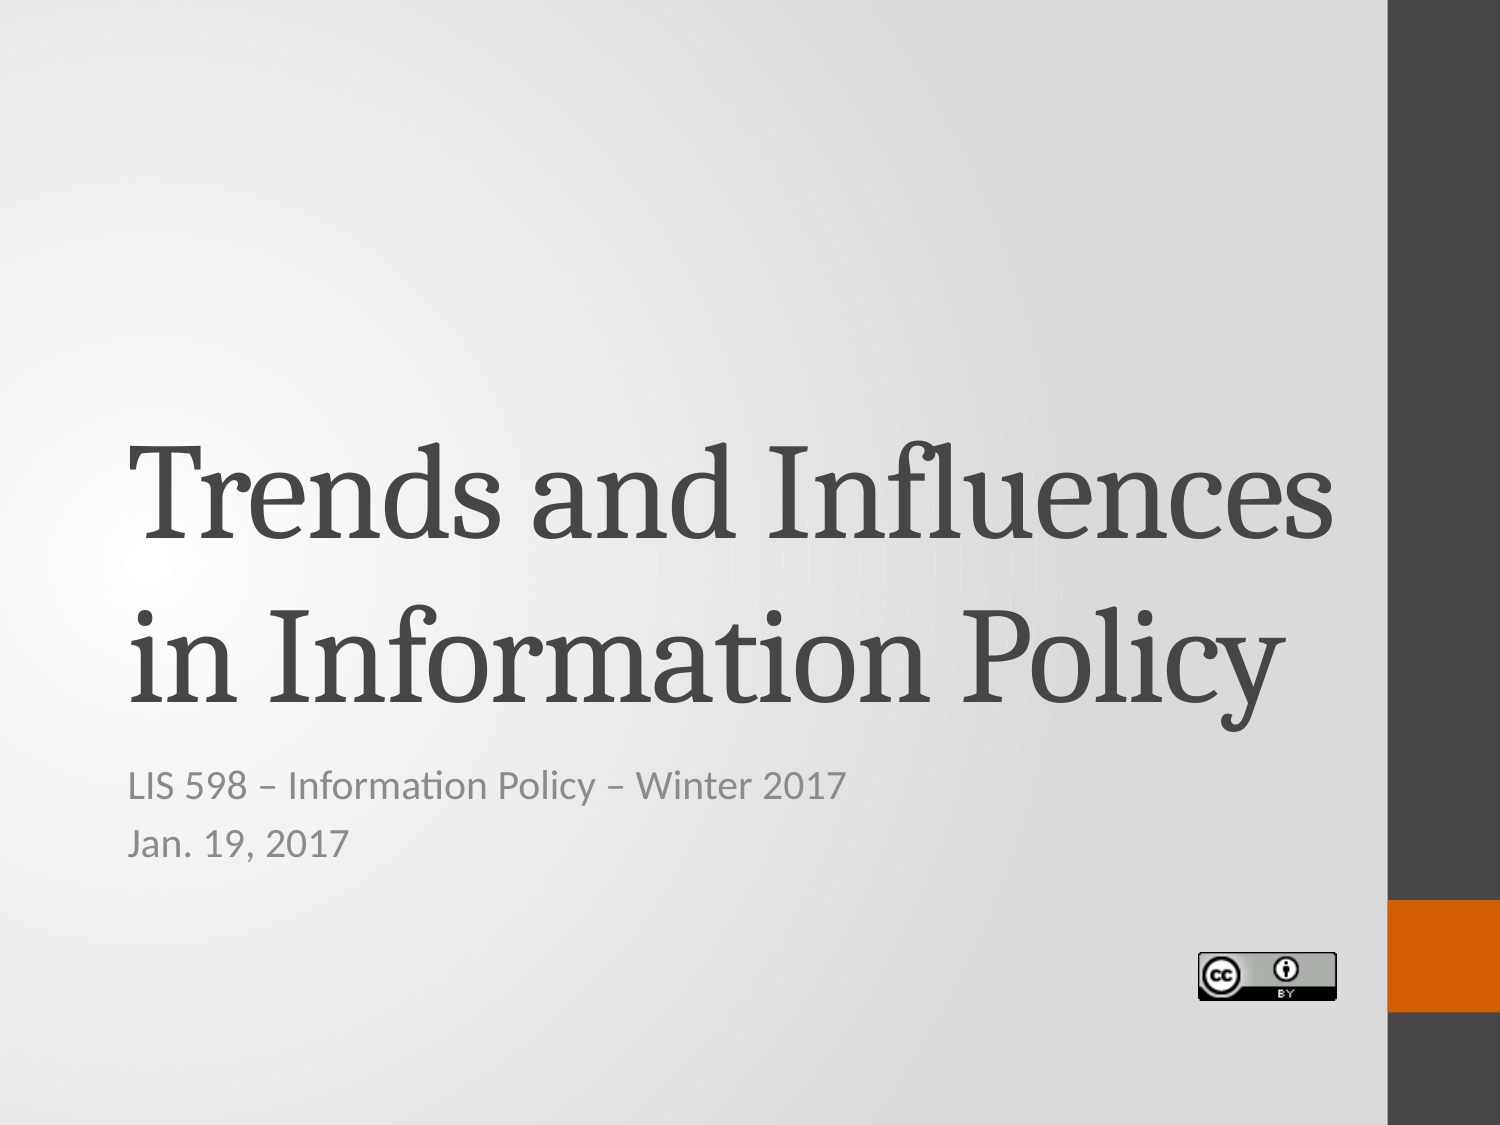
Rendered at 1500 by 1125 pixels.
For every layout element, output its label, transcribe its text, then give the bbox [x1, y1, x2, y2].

title Trends and Influences in Information Policy [112, 312, 1350, 738]
picture [1198, 951, 1337, 1002]
subtitle LIS 598 – Information Policy – Winter 2017 Jan. 19, 2017 [112, 750, 1173, 925]
